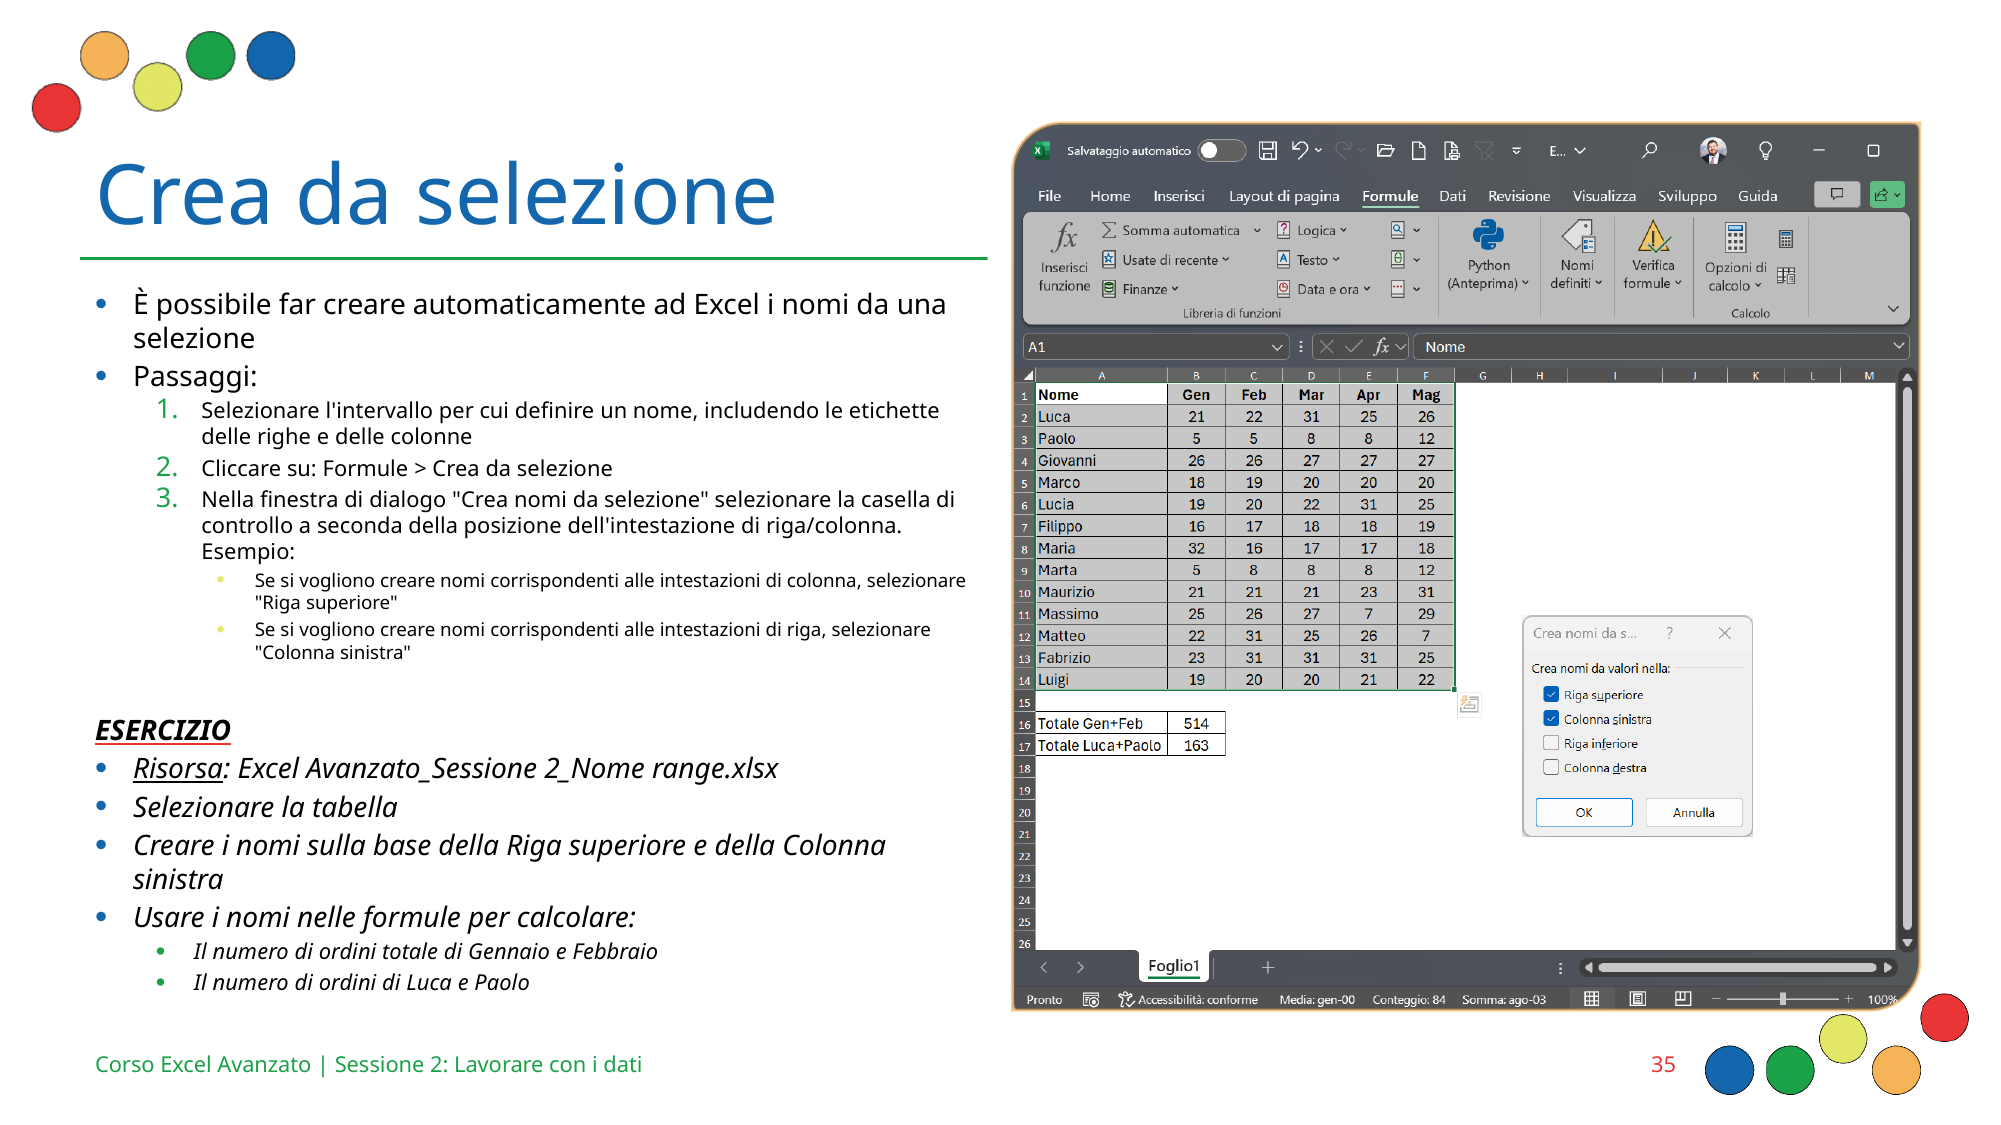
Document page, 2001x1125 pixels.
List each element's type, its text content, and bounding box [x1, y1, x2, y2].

picture [29, 30, 295, 135]
list È possibile far creare automaticamente ad Excel i nomi da una selezione Passaggi: Selezionare l'intervallo per cui definire un nome, includendo le etichette delle righe e delle colonne Cliccare su: Formule > Crea da selezione Nella finestra di dialogo "Crea nomi da selezione" selezionare la casella di controllo a seconda della posizione dell'intestazione di riga/colonna. Esempio: Se si vogliono creare nomi corrispondenti alle intestazioni di colonna, selezionare "Riga superiore" Se si vogliono creare nomi corrispondenti alle intestazioni di riga, selezionare "Colonna sinistra" ESERCIZIO Risorsa: Excel Avanzato_Sessione 2_Nome range.xlsx Selezionare la tabella Creare i nomi sulla base della Riga superiore e della Colonna sinistra Usare i nomi nelle formule per calcolare: Il numero di ordini totale di Gennaio e Febbraio Il numero di ordini di Luca e Paolo [80, 278, 988, 1011]
title Crea da selezione [80, 123, 988, 259]
footer Corso Excel Avanzato | Sessione 2: Lavorare con i dati [80, 1035, 1571, 1096]
picture [1012, 122, 1971, 1096]
slide_number 35 [1583, 1035, 1692, 1096]
